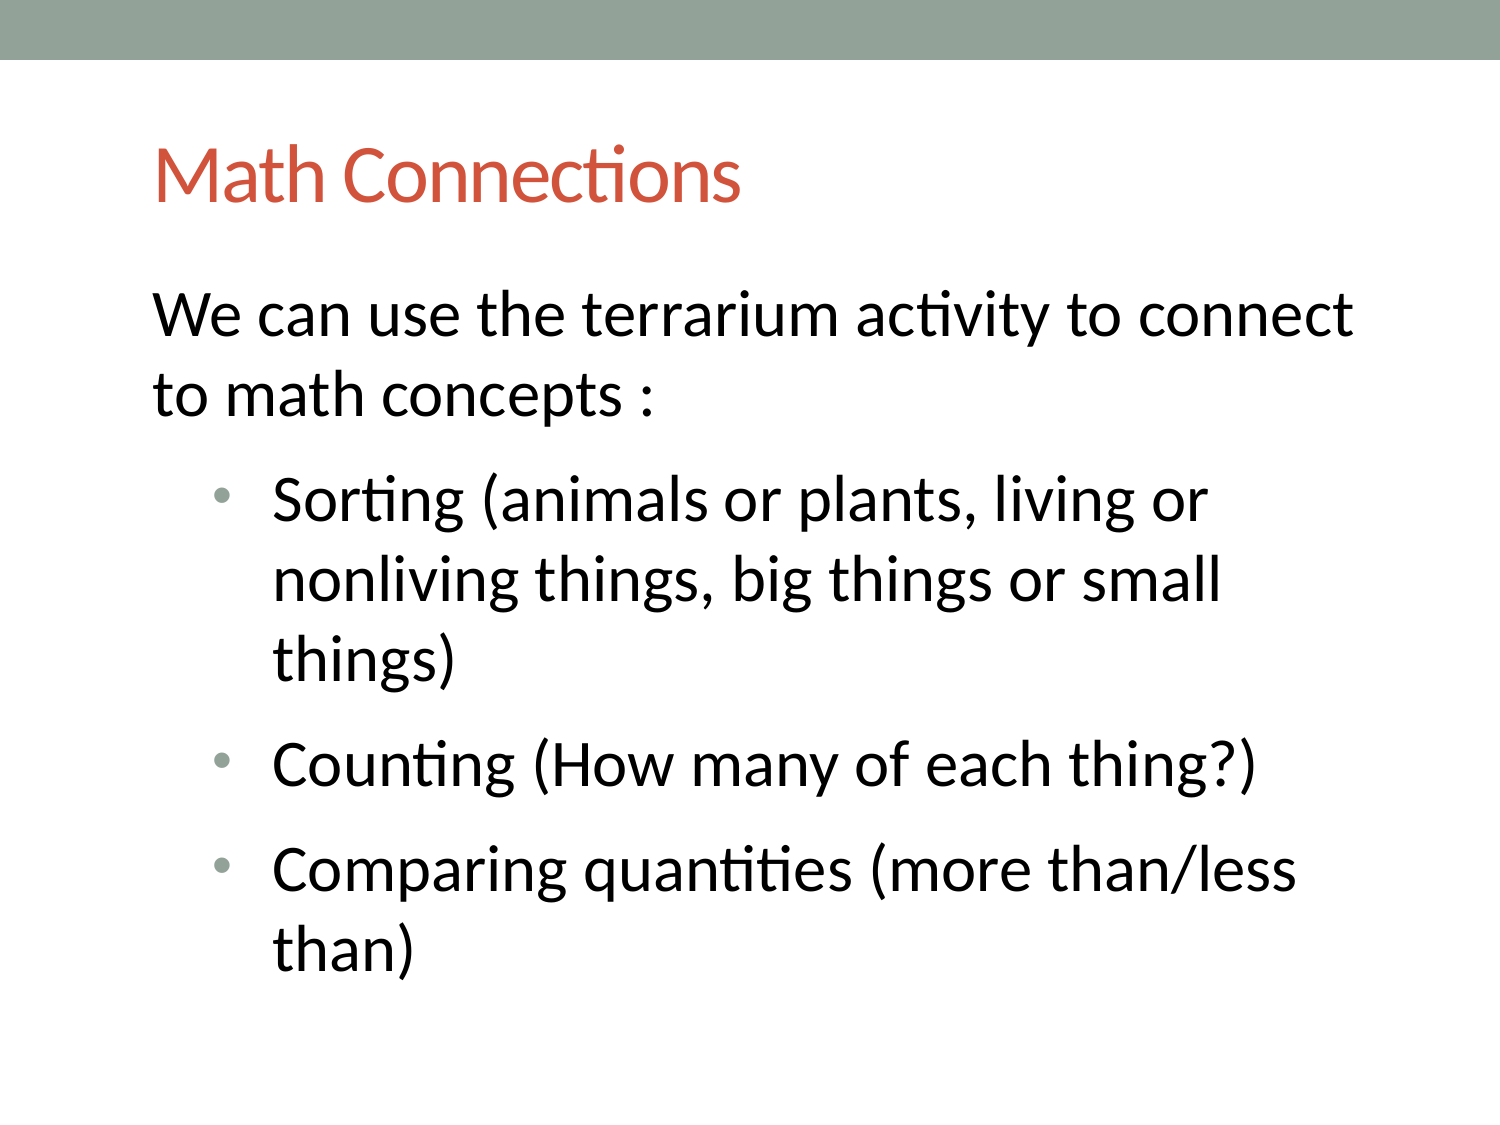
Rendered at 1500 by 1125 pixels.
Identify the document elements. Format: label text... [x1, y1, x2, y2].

title Math Connections [137, 87, 1425, 250]
list We can use the terrarium activity to connect to math concepts : Sorting (animals or plants, living or nonliving things, big things or small things) Counting (How many of each thing?) Comparing quantities (more than/less than) [137, 262, 1425, 1013]
